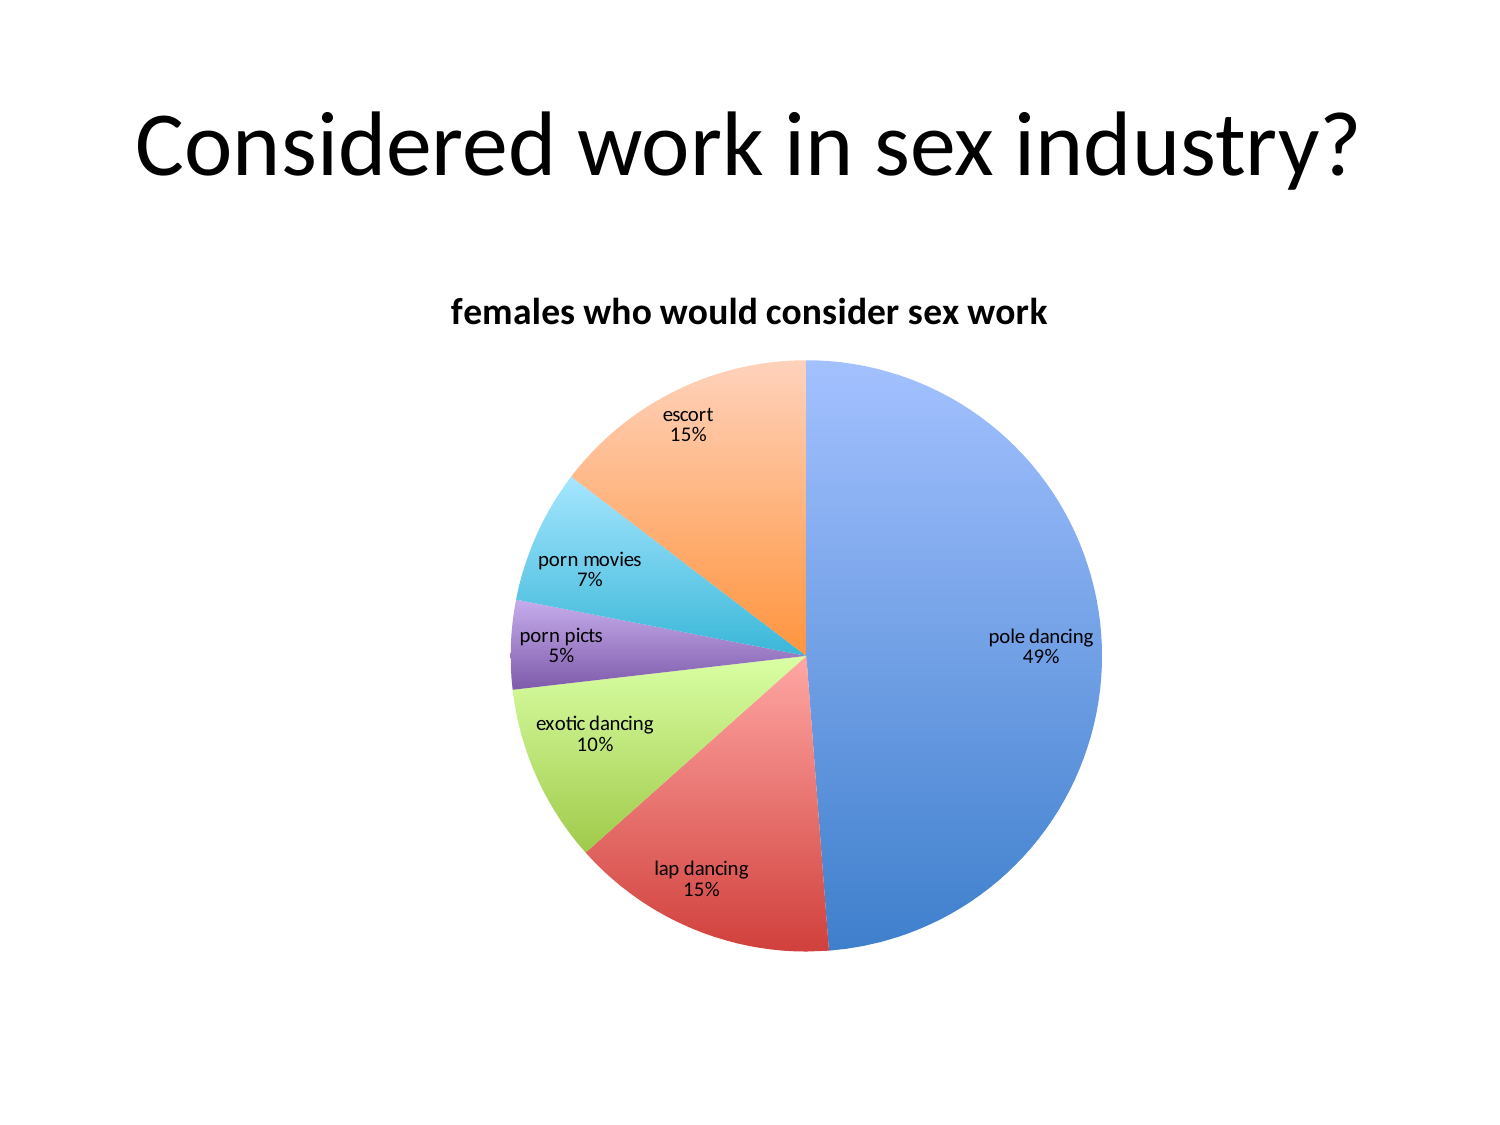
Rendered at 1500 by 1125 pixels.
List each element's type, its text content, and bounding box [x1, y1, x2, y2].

title Considered work in sex industry? [75, 45, 1425, 233]
chart [74, 262, 1426, 1006]
